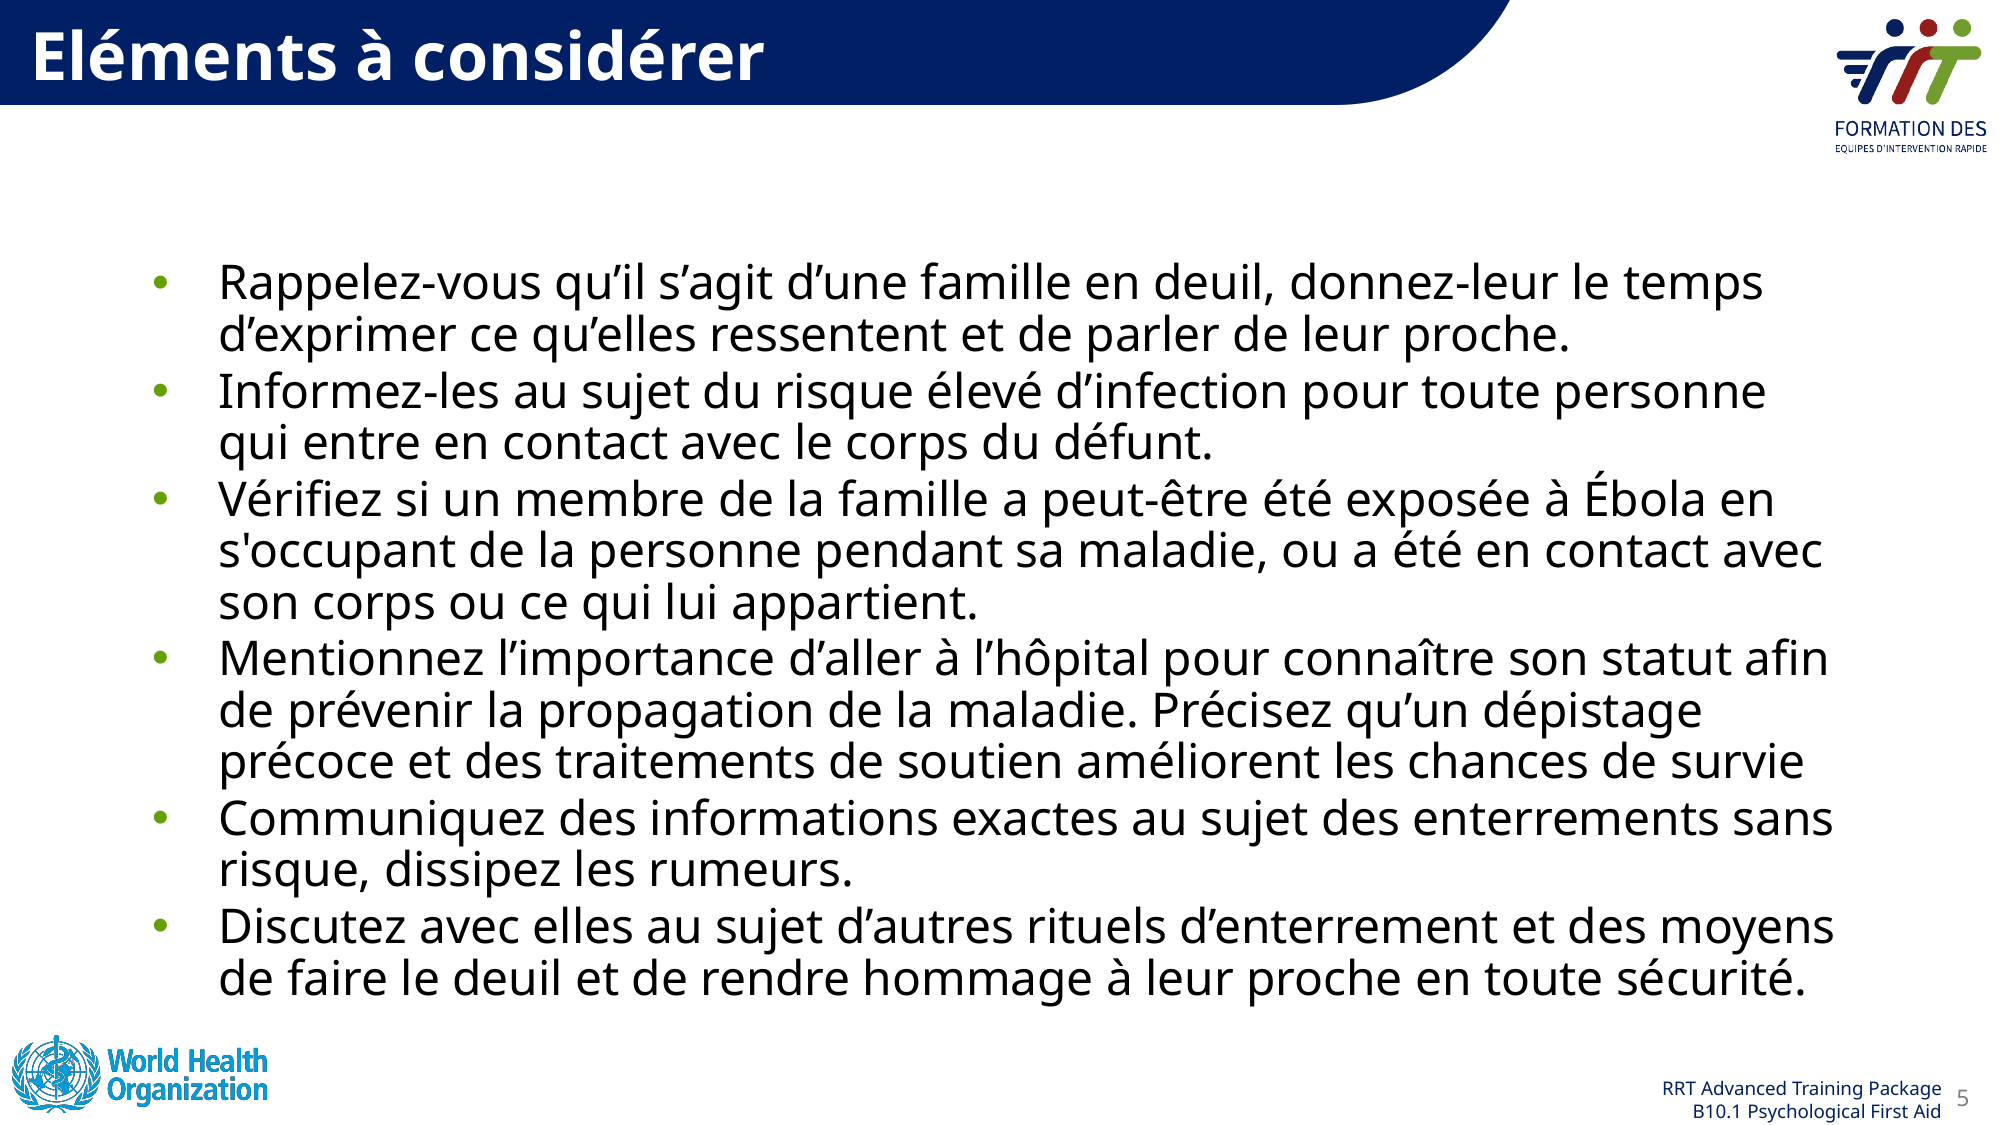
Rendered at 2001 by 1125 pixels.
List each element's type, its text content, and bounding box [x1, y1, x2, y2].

picture [34, 1054, 43, 1078]
picture [12, 1083, 48, 1113]
picture [46, 1056, 54, 1062]
picture [36, 1088, 78, 1105]
picture [59, 1035, 267, 1113]
picture [40, 1062, 47, 1070]
picture [22, 1062, 26, 1077]
list Rappelez-vous qu’il s’agit d’une famille en deuil, donnez-leur le temps d’exprimer ce qu’elles ressentent et de parler de leur proche. Informez-les au sujet du risque élevé d’infection pour toute personne qui entre en contact avec le corps du défunt. Vérifiez si un membre de la famille a peut-être été exposée à Ébola en s'occupant de la personne pendant sa maladie, ou a été en contact avec son corps ou ce qui lui appartient. Mentionnez l’importance d’aller à l’hôpital pour connaître son statut afin de prévenir la propagation de la maladie. Précisez qu’un dépistage précoce et des traitements de soutien améliorent les chances de survie Communiquez des informations exactes au sujet des enterrements sans risque, dissipez les rumeurs. Discutez avec elles au sujet d’autres rituels d’enterrement et des moyens de faire le deuil et de rendre hommage à leur proche en toute sécurité. [143, 250, 1856, 1038]
picture [71, 1053, 90, 1091]
text_box Eléments à considérer [22, 5, 1490, 112]
picture [1835, 18, 1987, 154]
picture [12, 1035, 54, 1068]
picture [0, 0, 1533, 105]
picture [50, 1108, 62, 1113]
picture [30, 1083, 37, 1091]
picture [24, 1054, 36, 1087]
